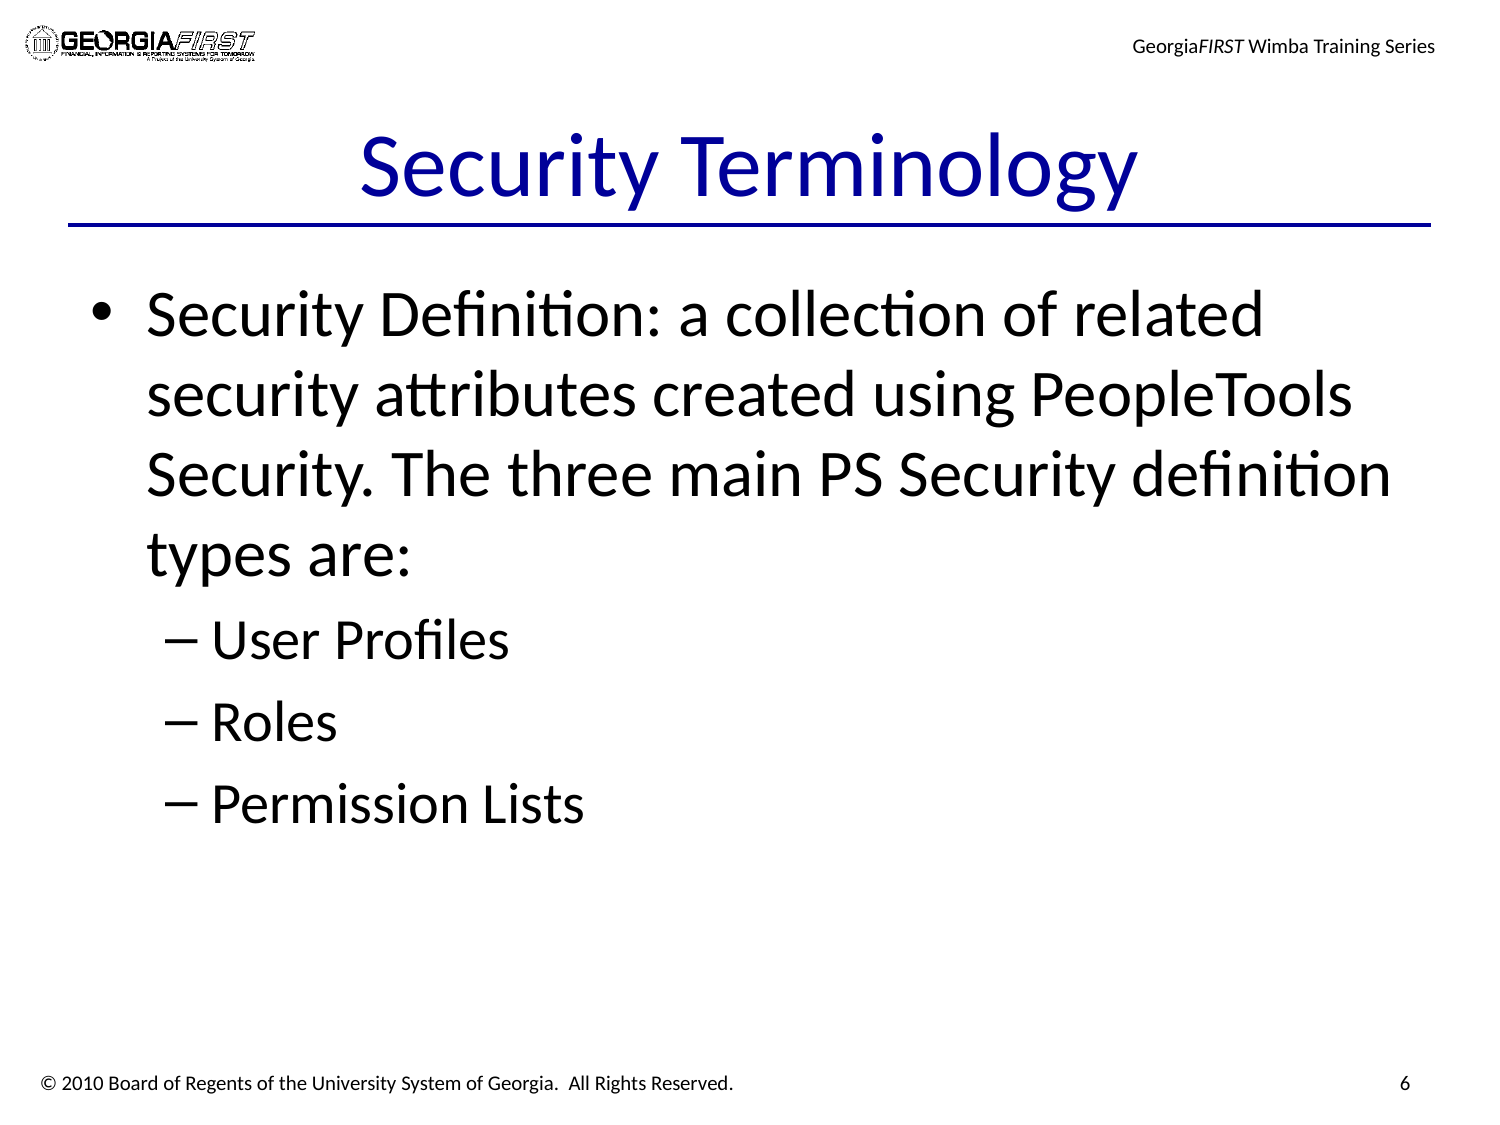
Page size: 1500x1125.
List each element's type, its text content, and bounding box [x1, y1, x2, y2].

picture [24, 24, 255, 63]
title Security Terminology [75, 87, 1425, 233]
list Security Definition: a collection of related security attributes created using PeopleTools Security. The three main PS Security definition types are: User Profiles Roles Permission Lists [75, 262, 1425, 1005]
